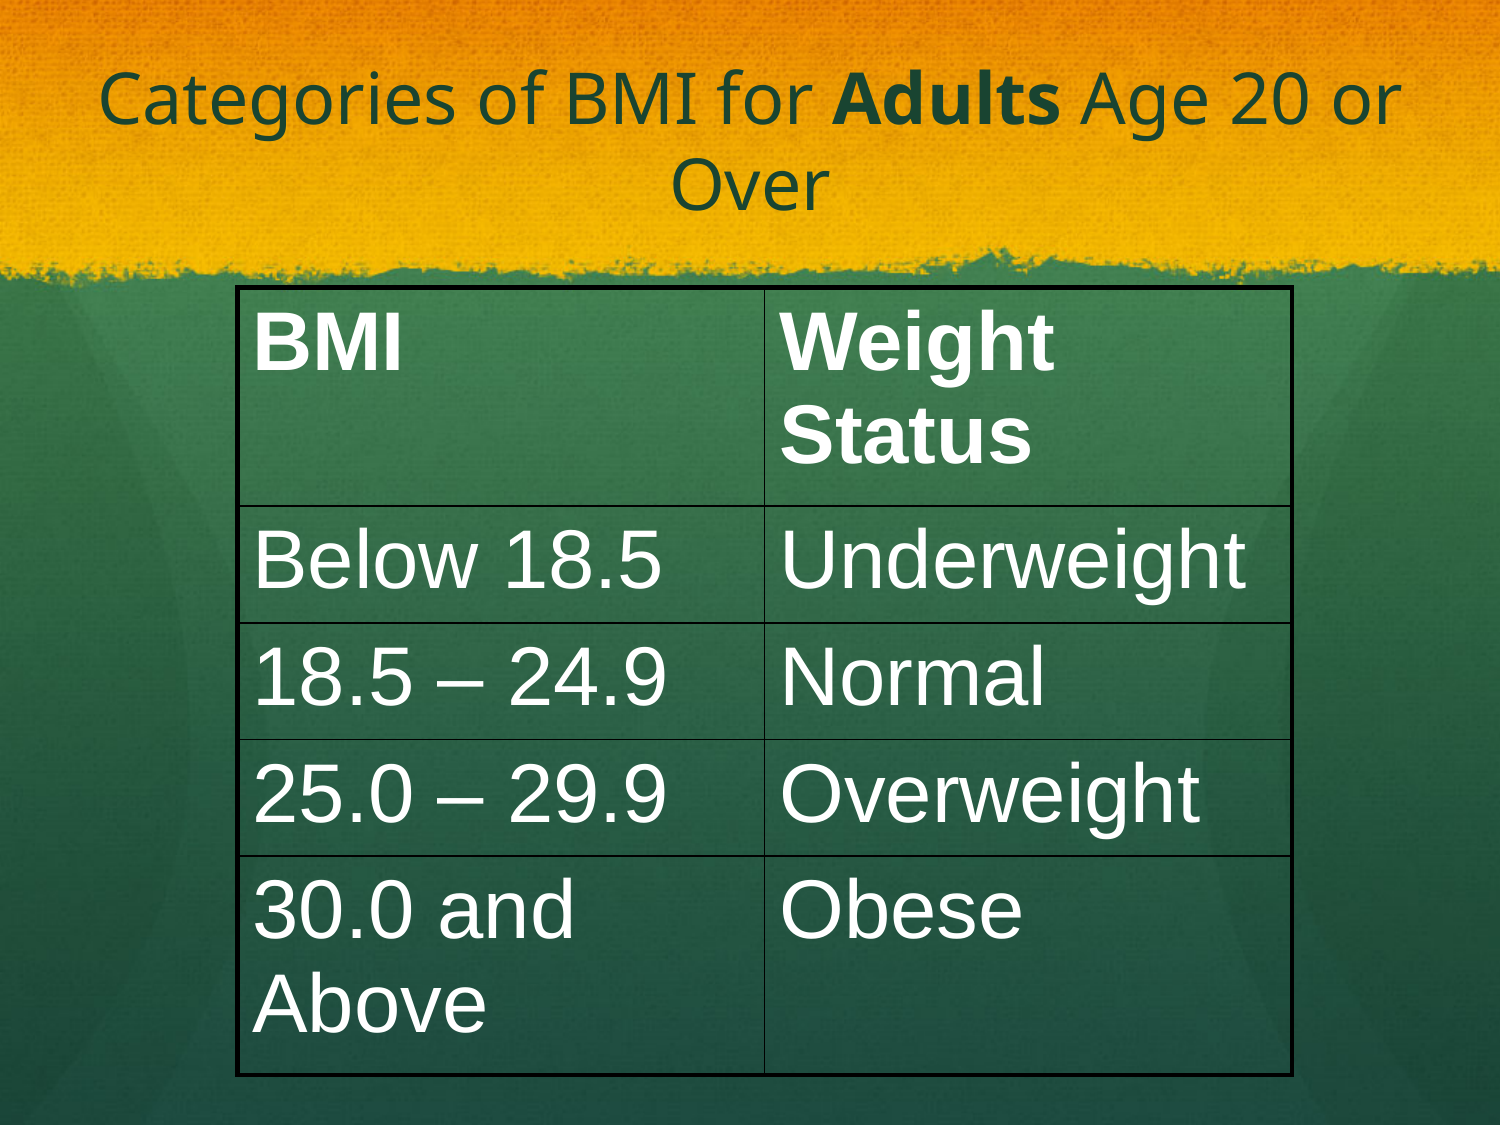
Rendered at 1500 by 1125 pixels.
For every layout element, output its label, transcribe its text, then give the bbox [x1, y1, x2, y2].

table_cell Below 18.5 [240, 507, 764, 622]
table_cell Obese [765, 857, 1290, 1073]
table_cell Overweight [765, 740, 1290, 855]
table_cell Underweight [765, 507, 1290, 622]
table_cell 30.0 and Above [240, 857, 764, 1073]
table_cell 18.5 – 24.9 [240, 624, 764, 739]
table_cell Normal [765, 624, 1290, 739]
table_cell 25.0 – 29.9 [240, 740, 764, 855]
title Categories of BMI for Adults Age 20 or Over [75, 45, 1425, 233]
picture [0, 0, 1500, 1125]
table_header Weight Status [765, 290, 1290, 505]
table_header BMI [240, 290, 764, 505]
